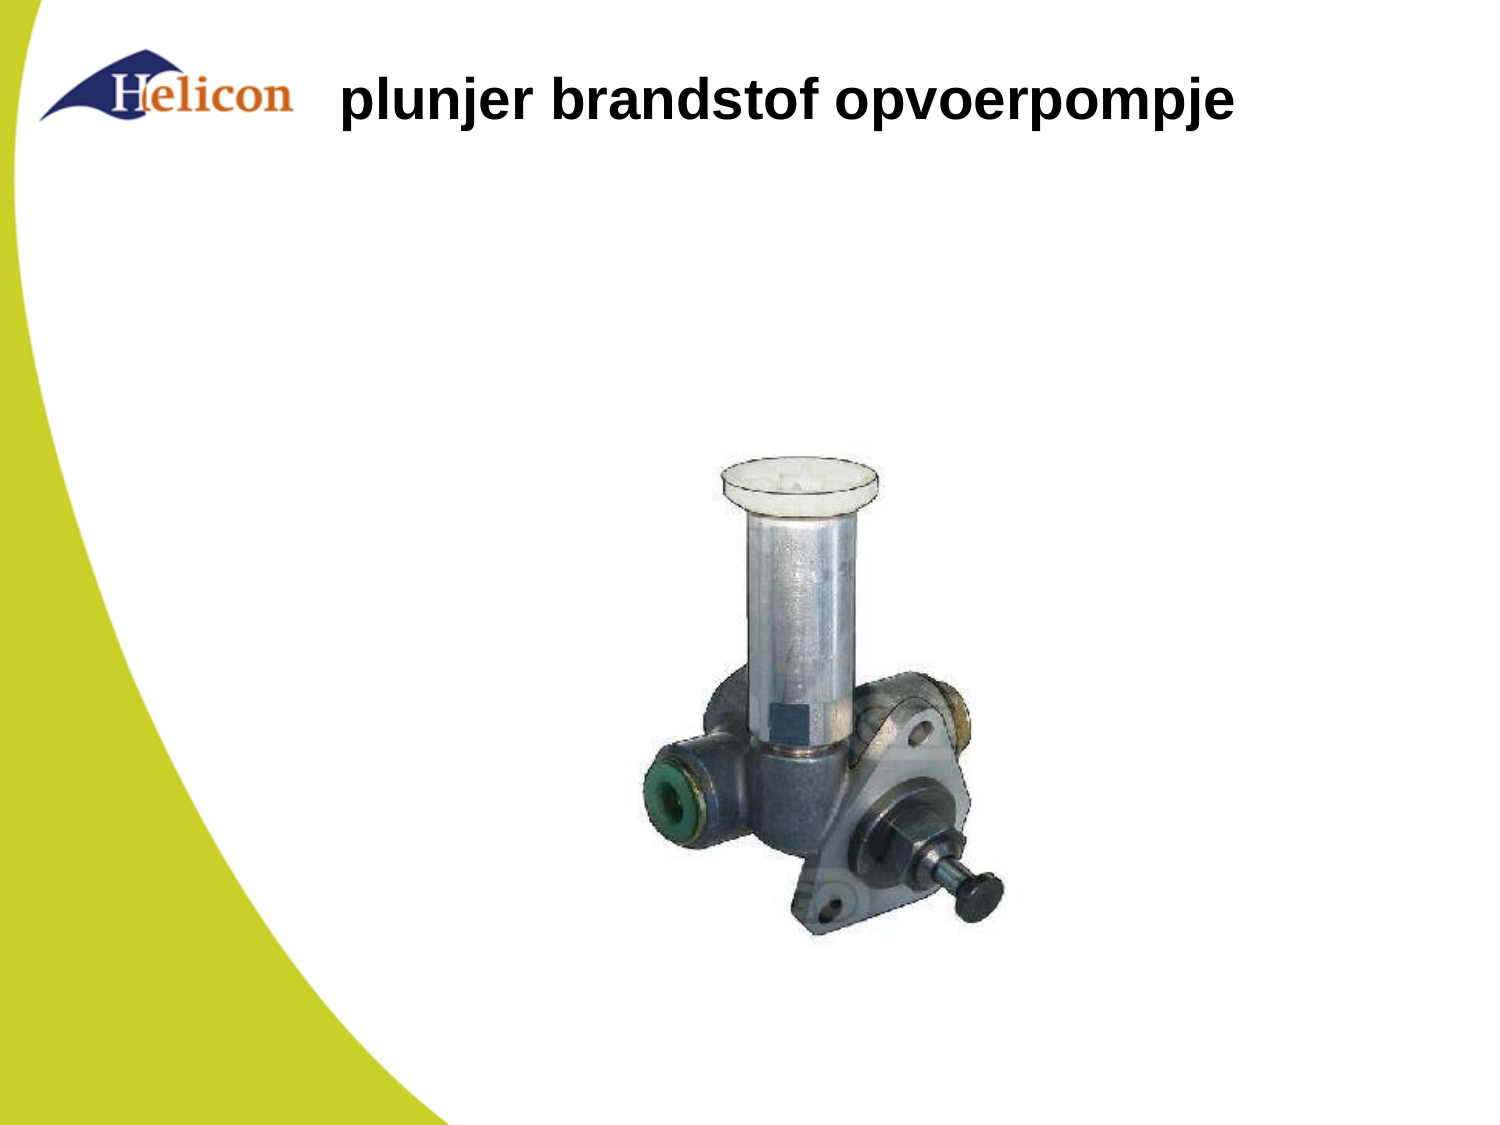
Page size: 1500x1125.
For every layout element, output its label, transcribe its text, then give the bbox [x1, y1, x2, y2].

picture [0, 0, 1500, 1125]
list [454, 318, 1233, 1125]
title plunjer brandstof opvoerpompje [324, 42, 1415, 149]
